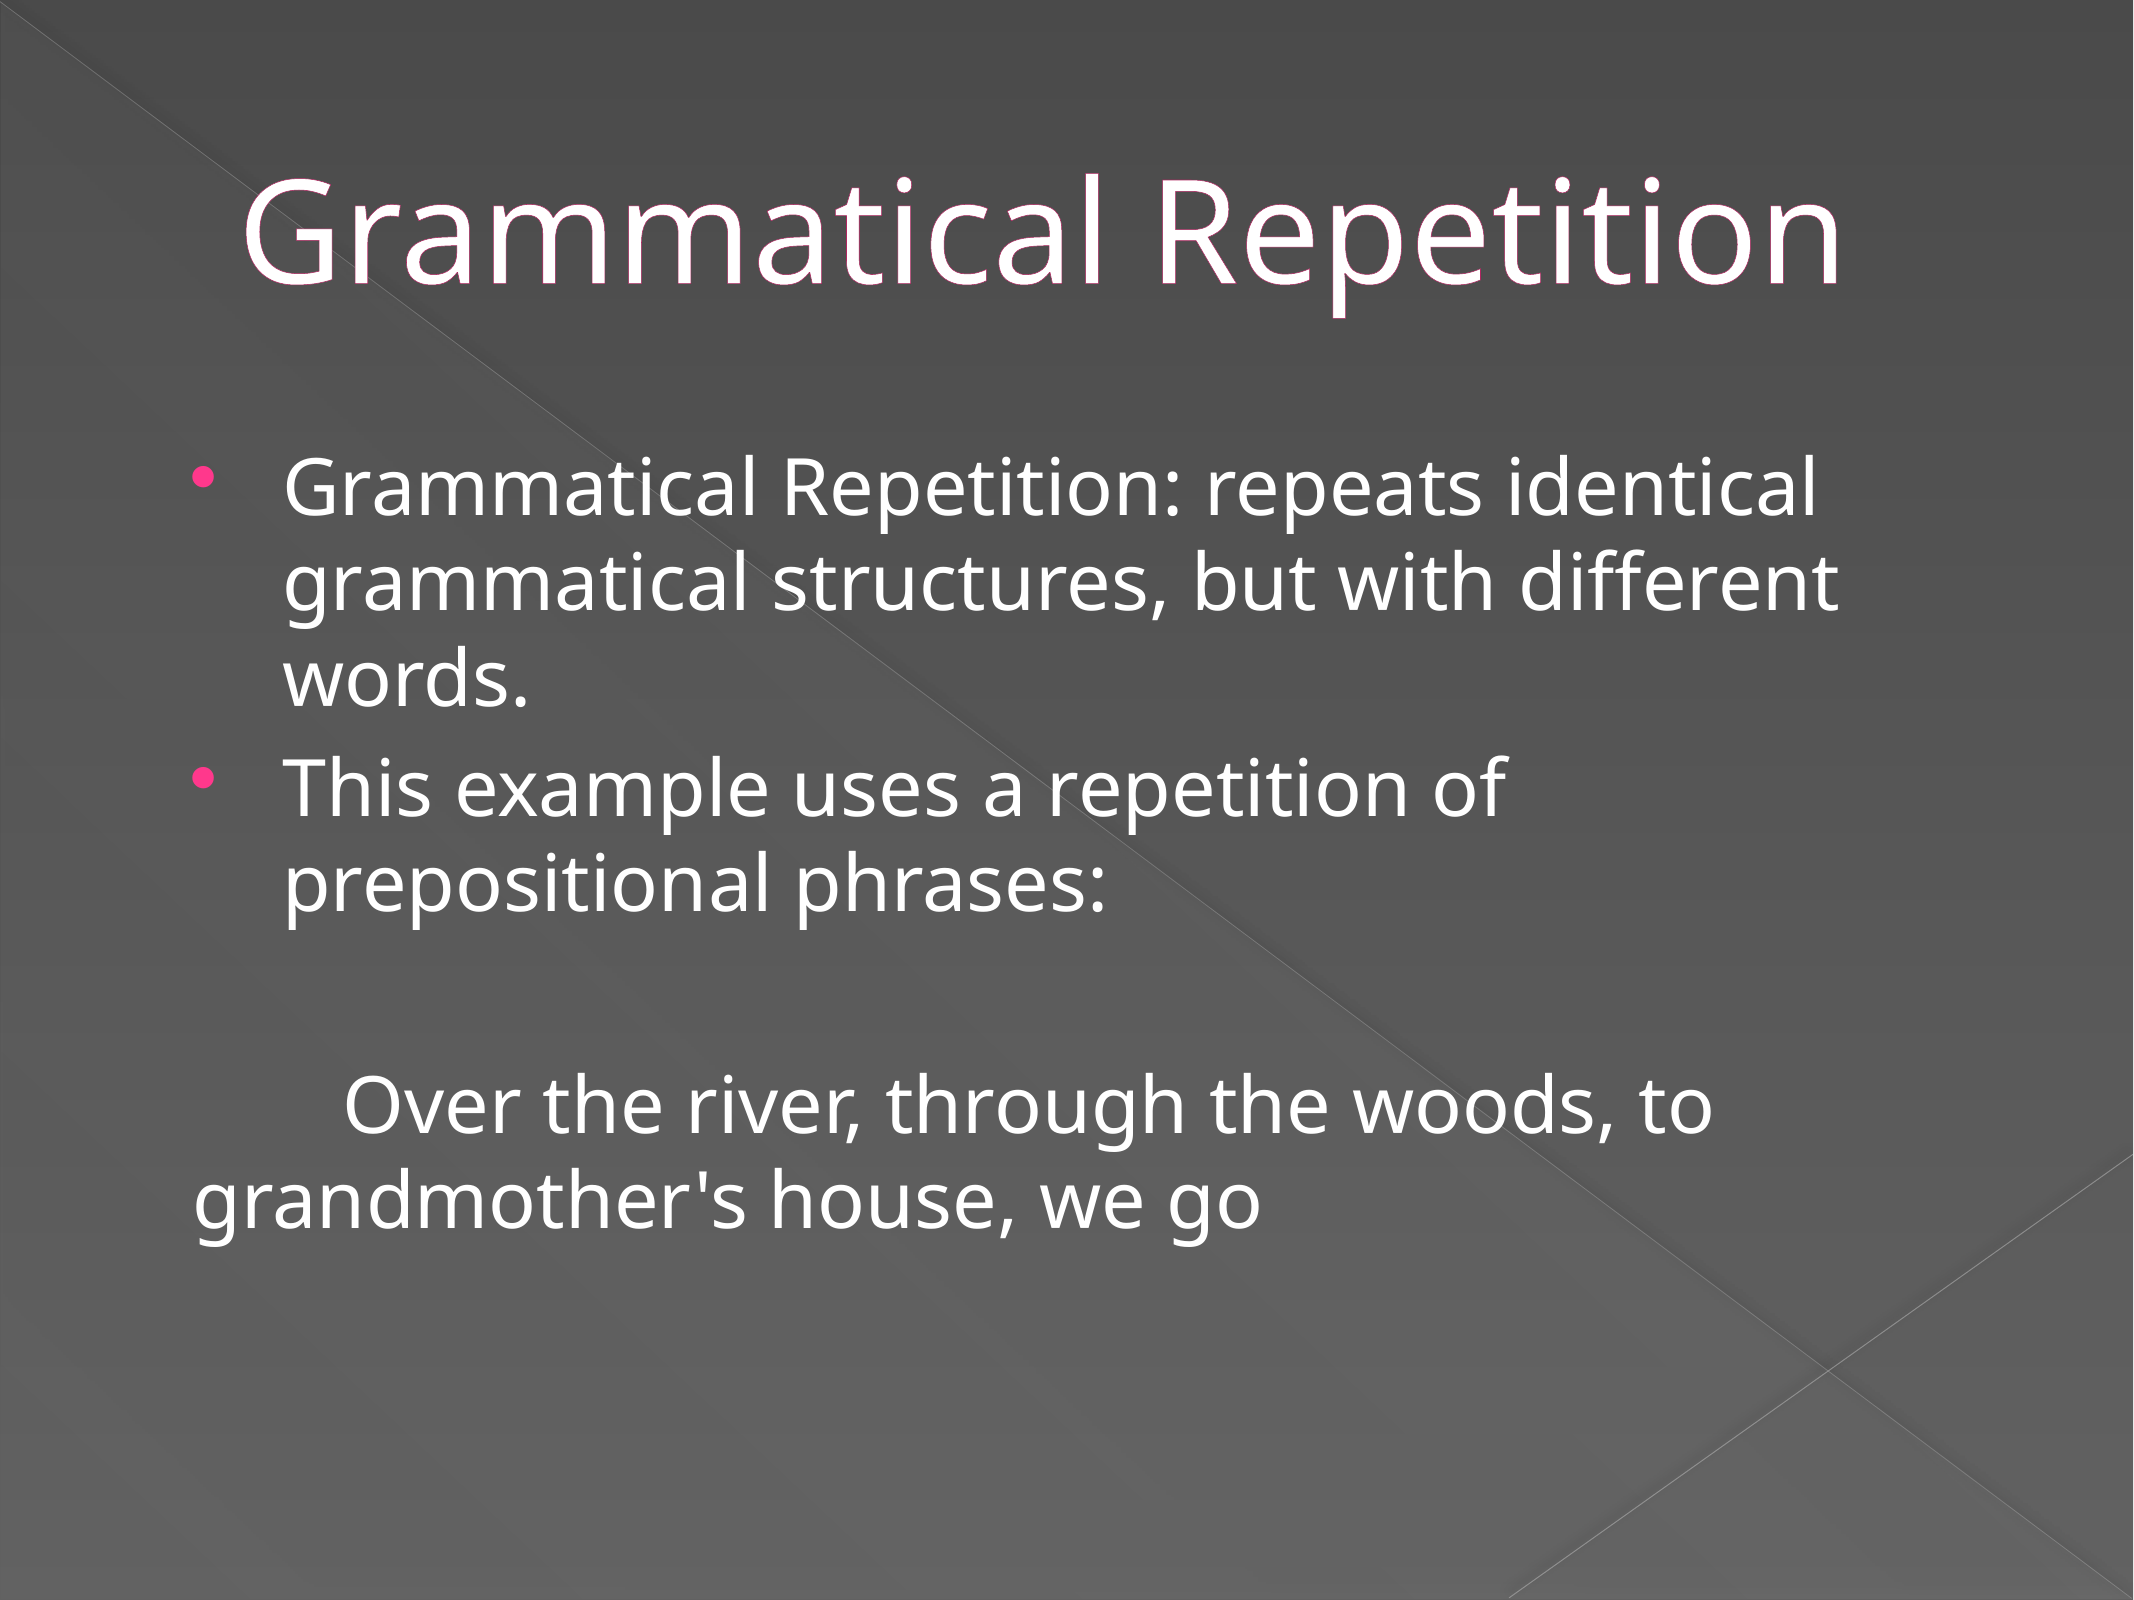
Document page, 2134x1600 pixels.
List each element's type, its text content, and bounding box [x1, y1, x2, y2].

title Grammatical Repetition [106, 62, 2027, 389]
list Grammatical Repetition: repeats identical grammatical structures, but with different words. This example uses a repetition of prepositional phrases: Over the river, through the woods, to grandmother's house, we go [156, 426, 1978, 1458]
